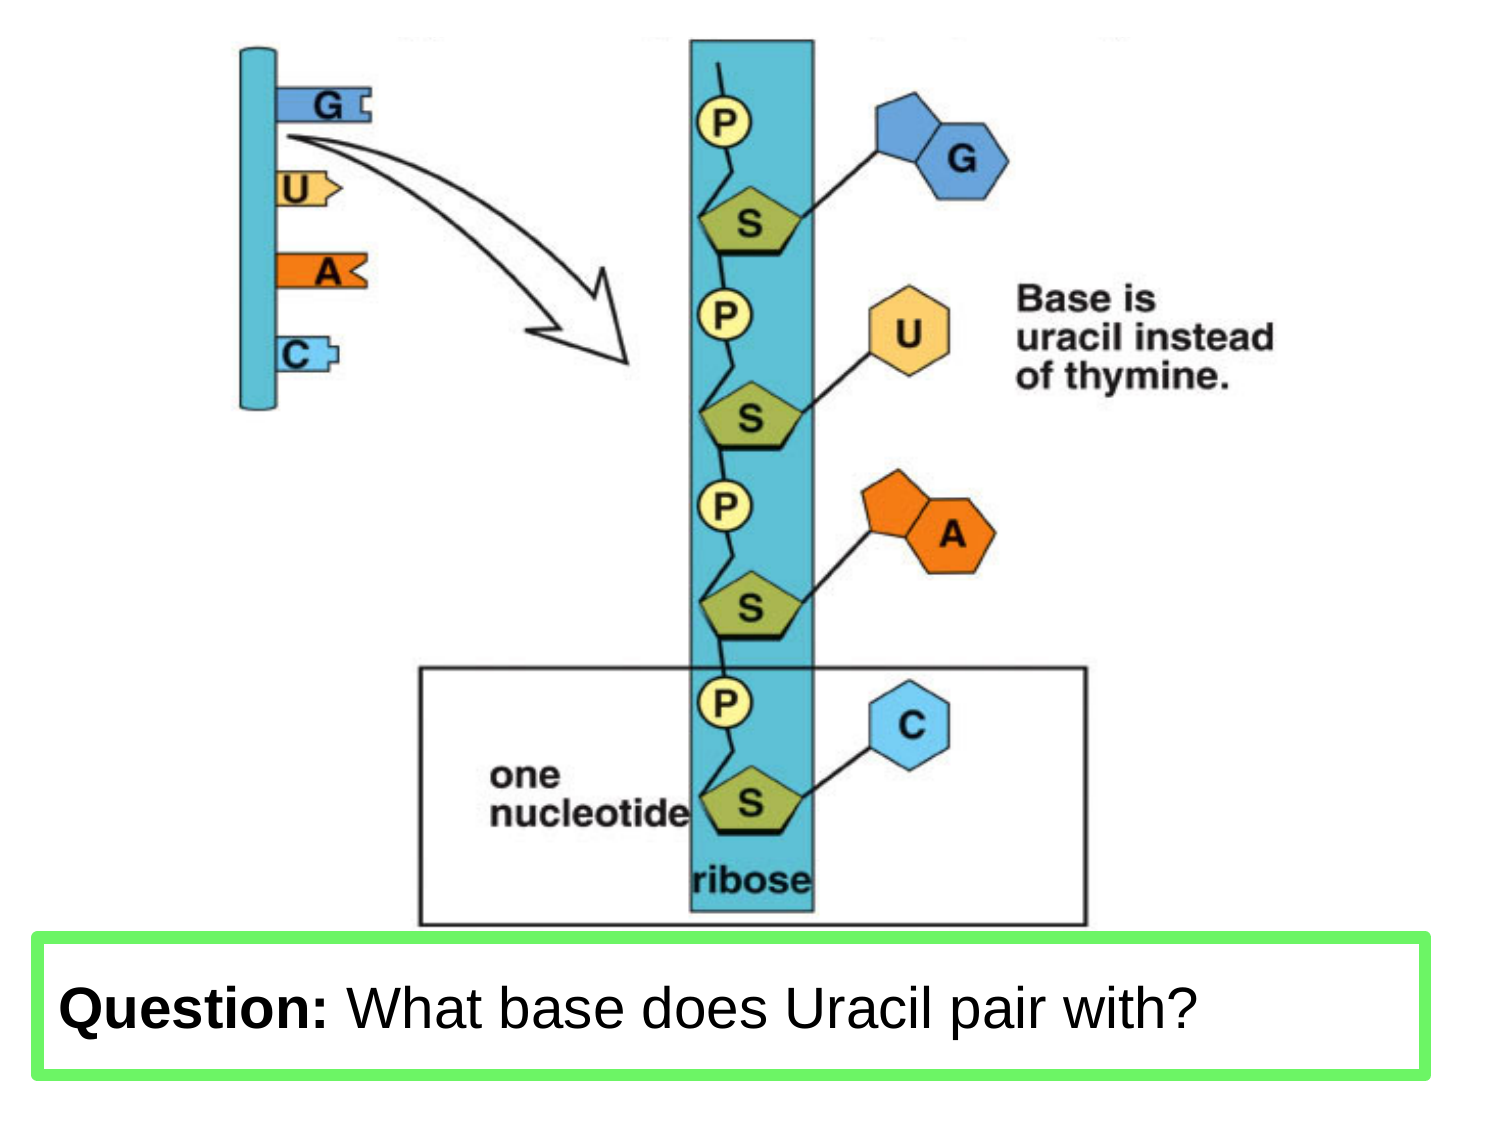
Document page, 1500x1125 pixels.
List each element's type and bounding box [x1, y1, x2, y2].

picture [174, 37, 1335, 936]
text_box [35, 935, 1427, 1077]
